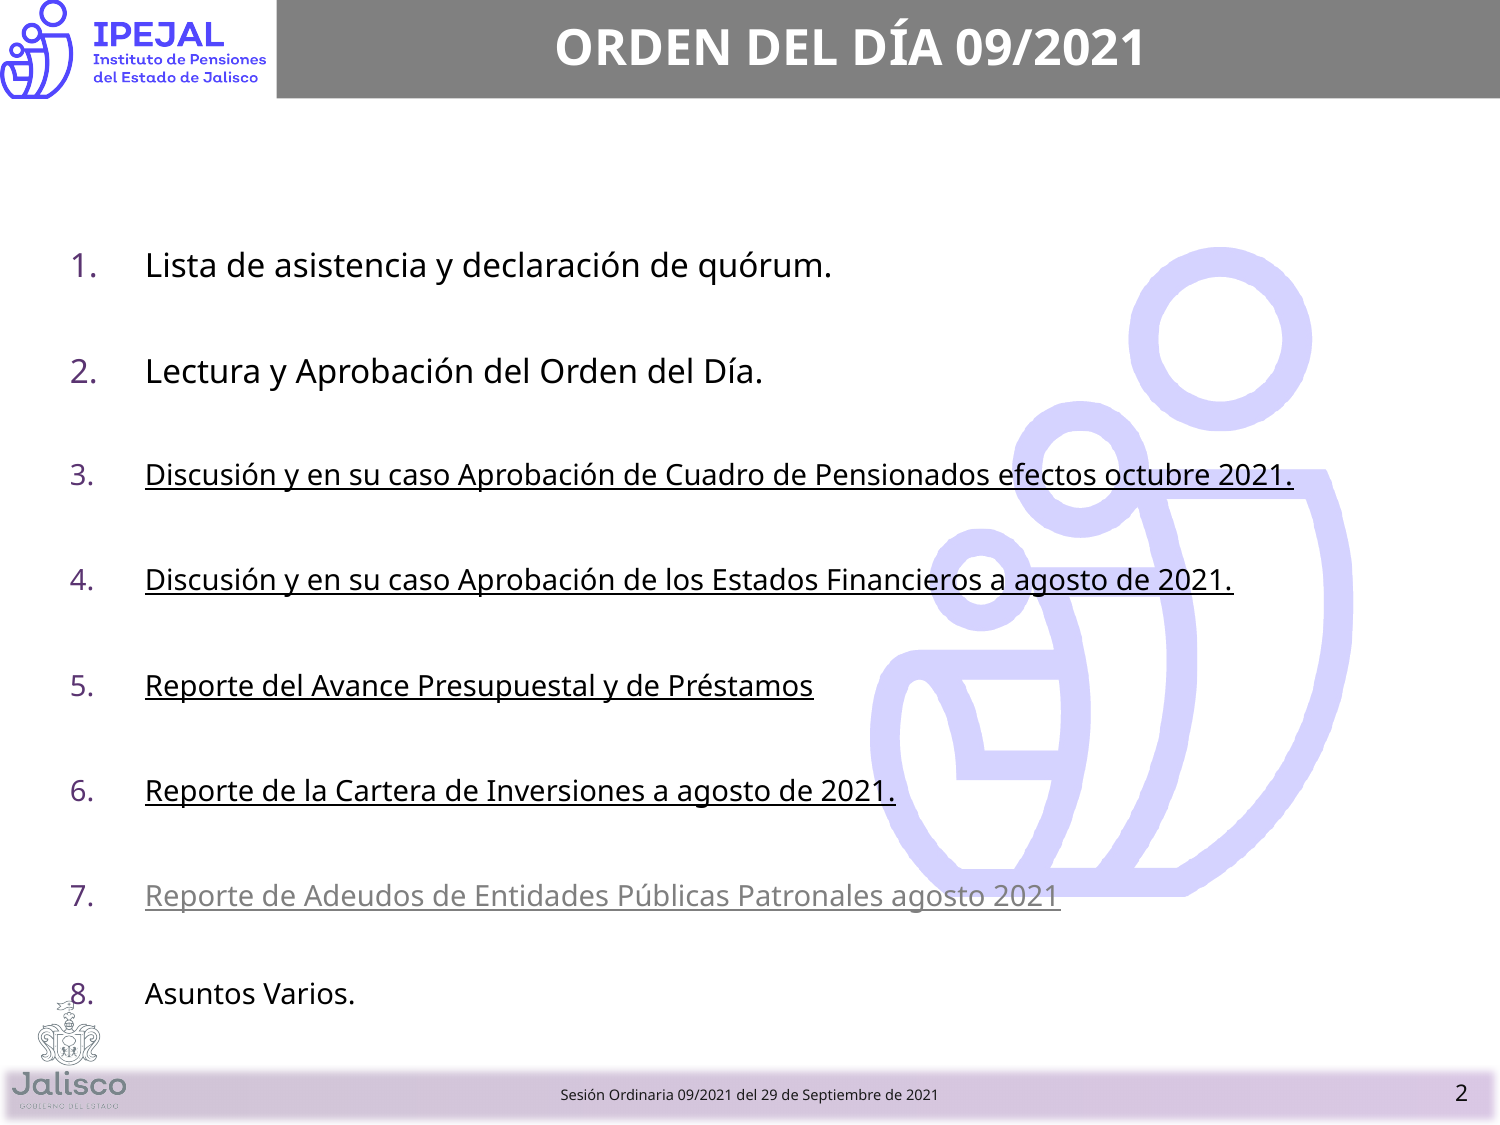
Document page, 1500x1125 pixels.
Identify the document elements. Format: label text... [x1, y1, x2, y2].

slide_number 2 [1133, 1064, 1484, 1125]
picture [0, 993, 153, 1120]
footer Sesión Ordinaria 09/2021 del 29 de Septiembre de 2021 [445, 1064, 1055, 1125]
list Lista de asistencia y declaración de quórum. Lectura y Aprobación del Orden del Día. Discusión y en su caso Aprobación de Cuadro de Pensionados efectos octubre 2021. Discusión y en su caso Aprobación de los Estados Financieros a agosto de 2021. Reporte del Avance Presupuestal y de Préstamos Reporte de la Cartera de Inversiones a agosto de 2021. Reporte de Adeudos de Entidades Públicas Patronales agosto 2021 Asuntos Varios. [55, 176, 1398, 1044]
title ORDEN DEL DÍA 09/2021 [277, 1, 1425, 99]
picture [0, 0, 266, 99]
